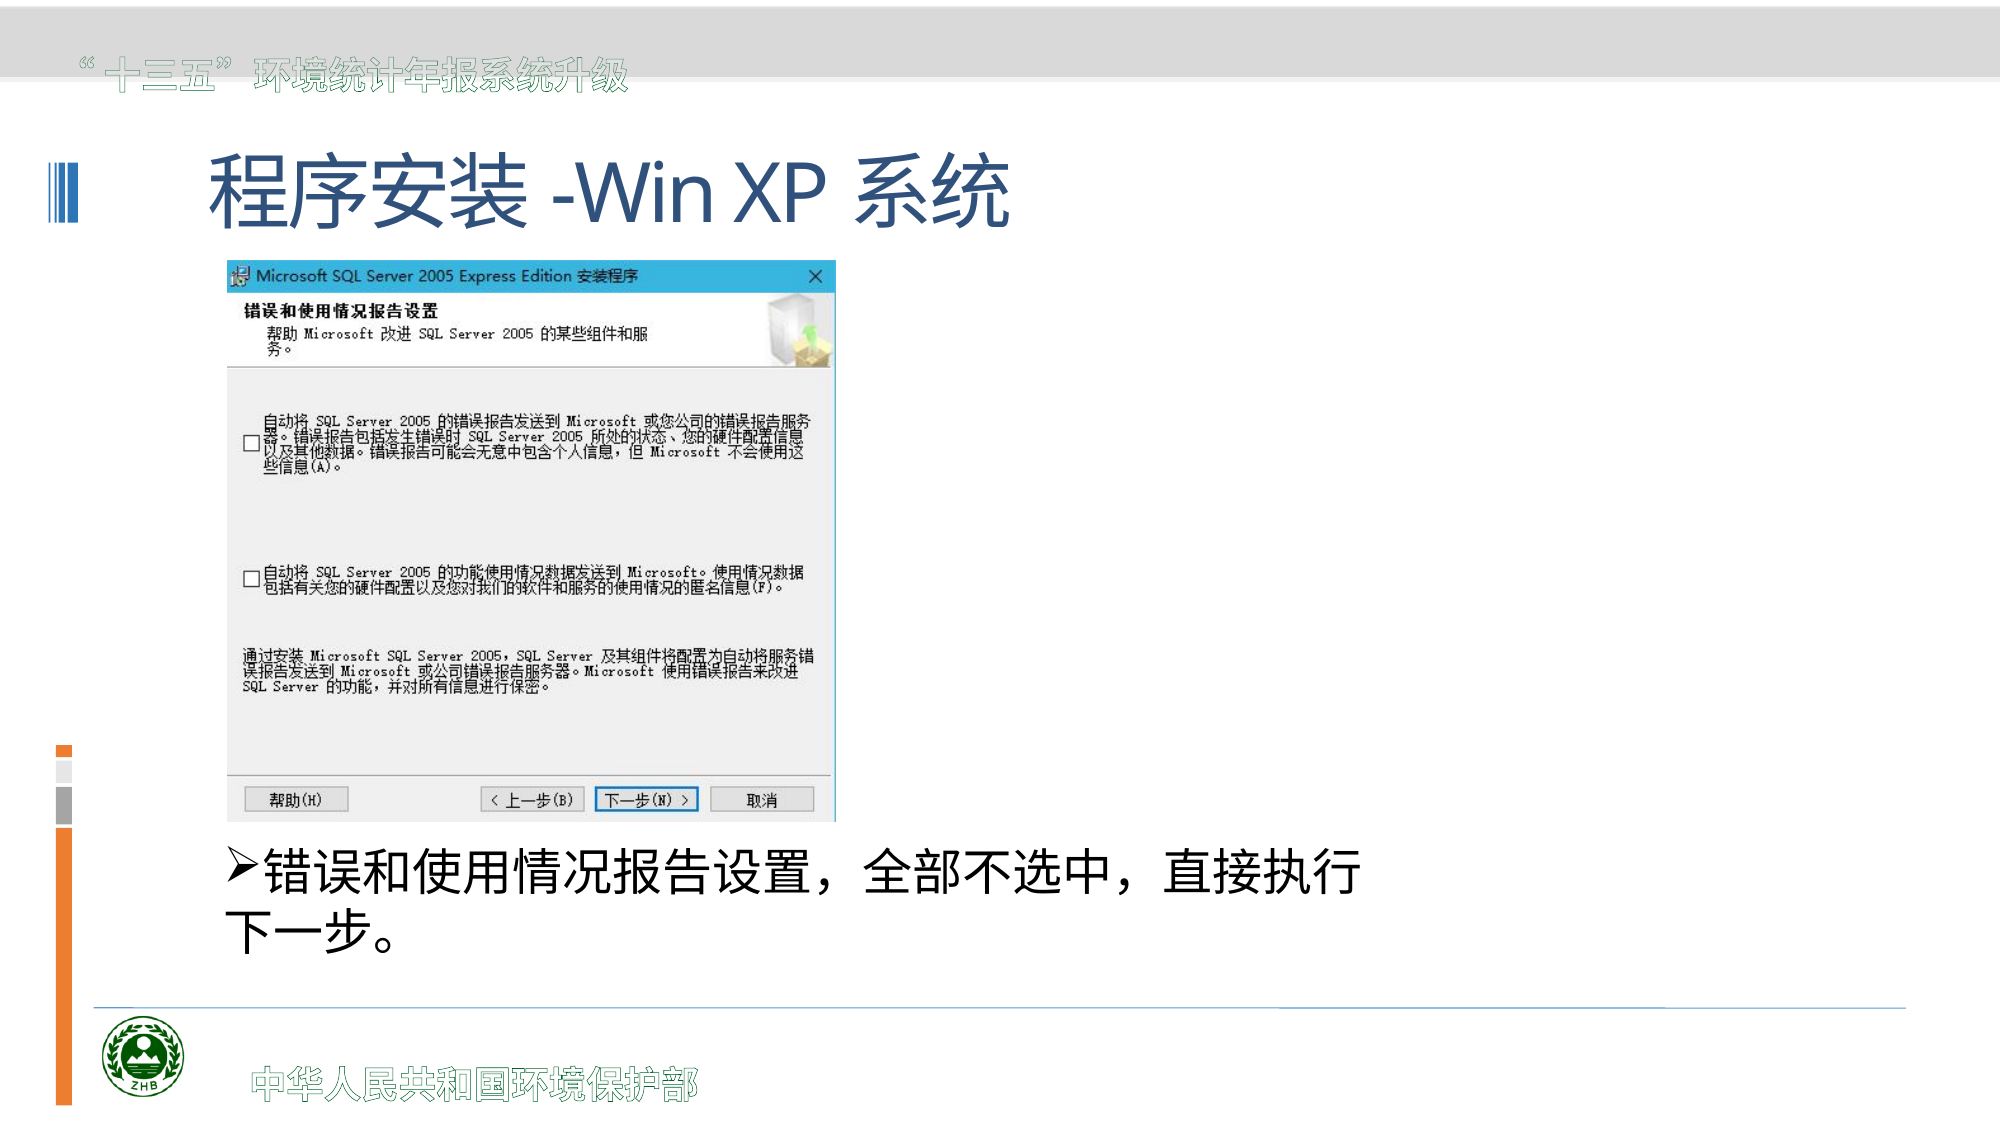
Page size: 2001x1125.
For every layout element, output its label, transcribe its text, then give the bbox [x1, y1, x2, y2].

text_box 程序安装-Win XP系统 [192, 131, 1080, 261]
picture [227, 260, 836, 822]
text_box 错误和使用情况报告设置，全部不选中，直接执行下一步。 [208, 833, 1394, 969]
picture [93, 1007, 188, 1106]
